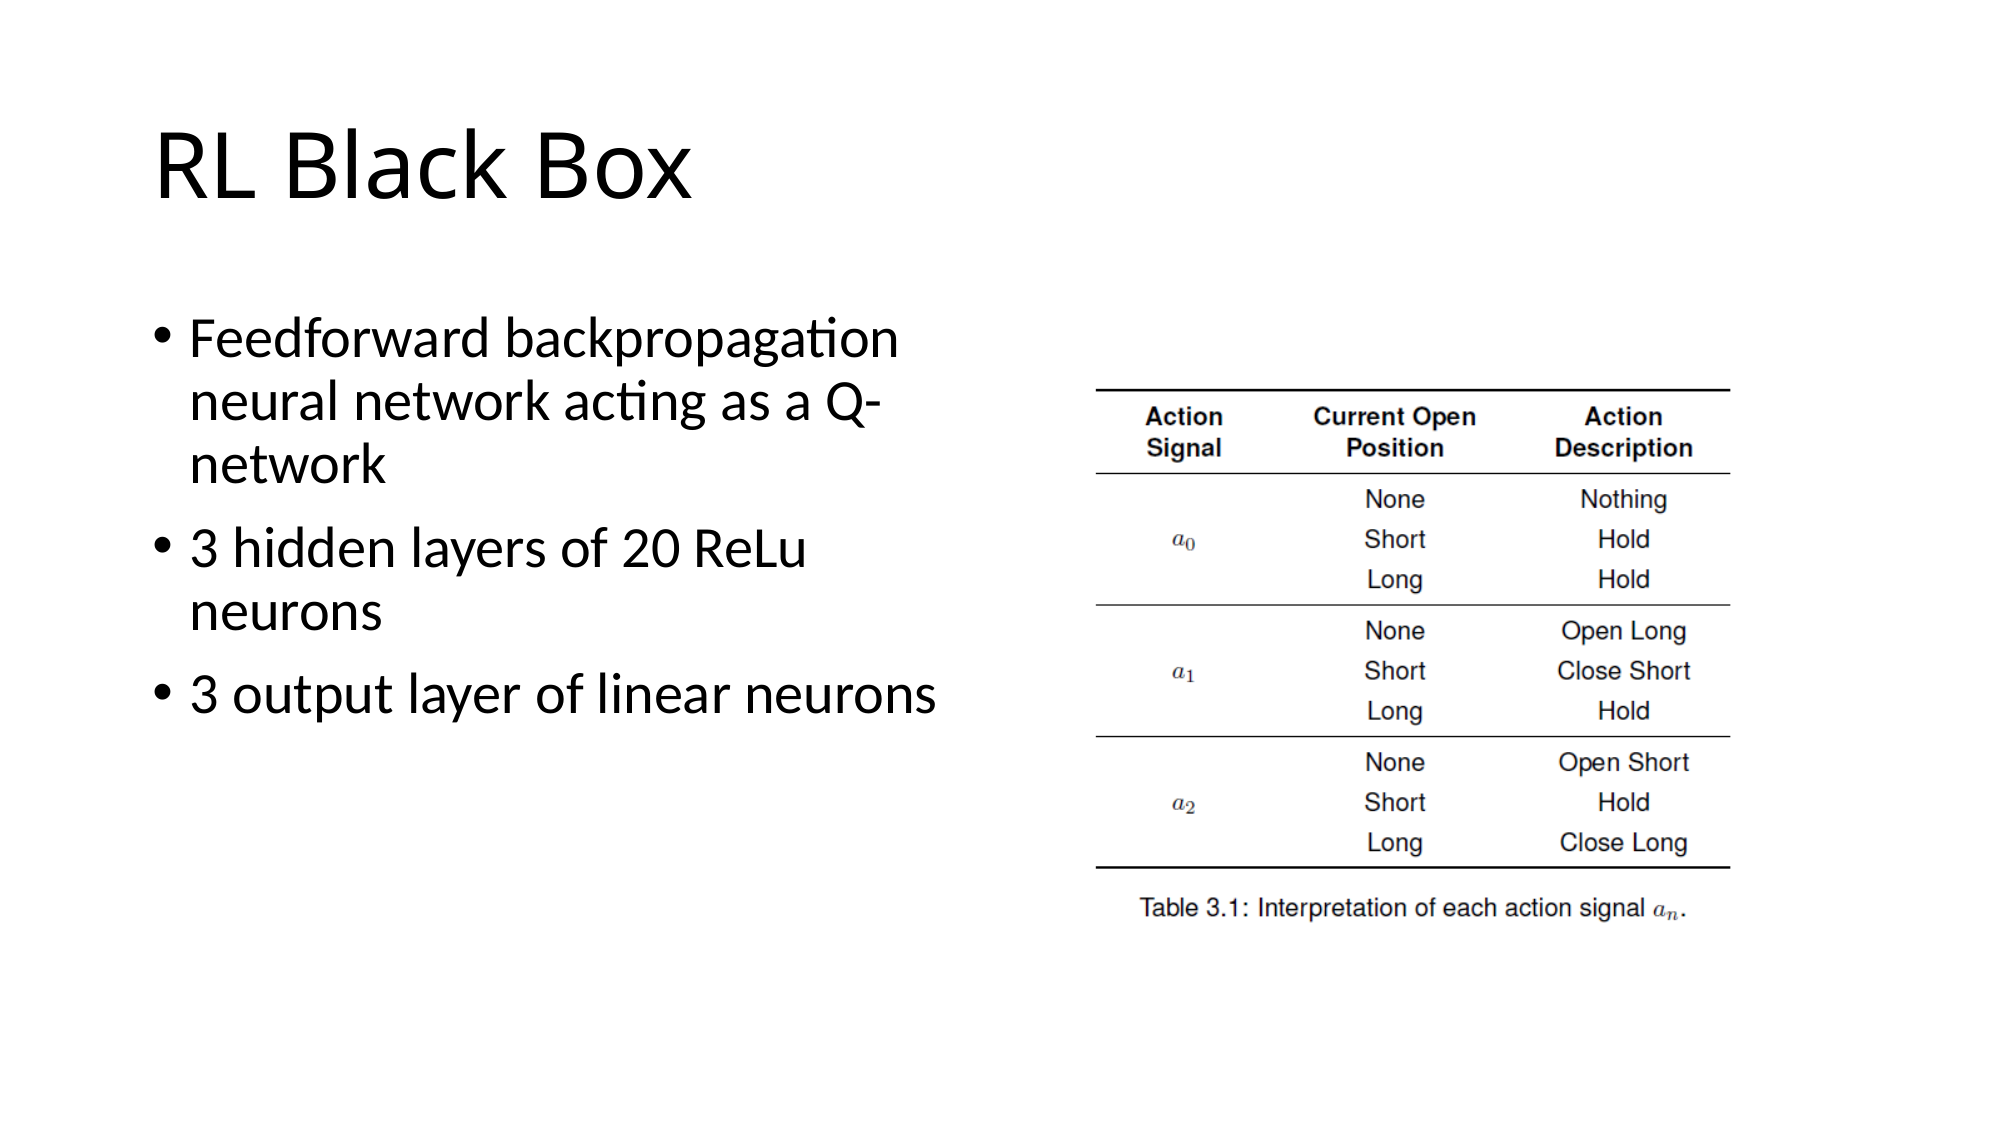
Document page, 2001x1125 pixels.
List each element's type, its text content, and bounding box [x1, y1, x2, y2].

list Feedforward backpropagation neural network acting as a Q-network 3 hidden layers of 20 ReLu neurons 3 output layer of linear neurons [137, 299, 988, 1014]
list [1076, 374, 1798, 939]
title RL Black Box [137, 59, 1863, 278]
